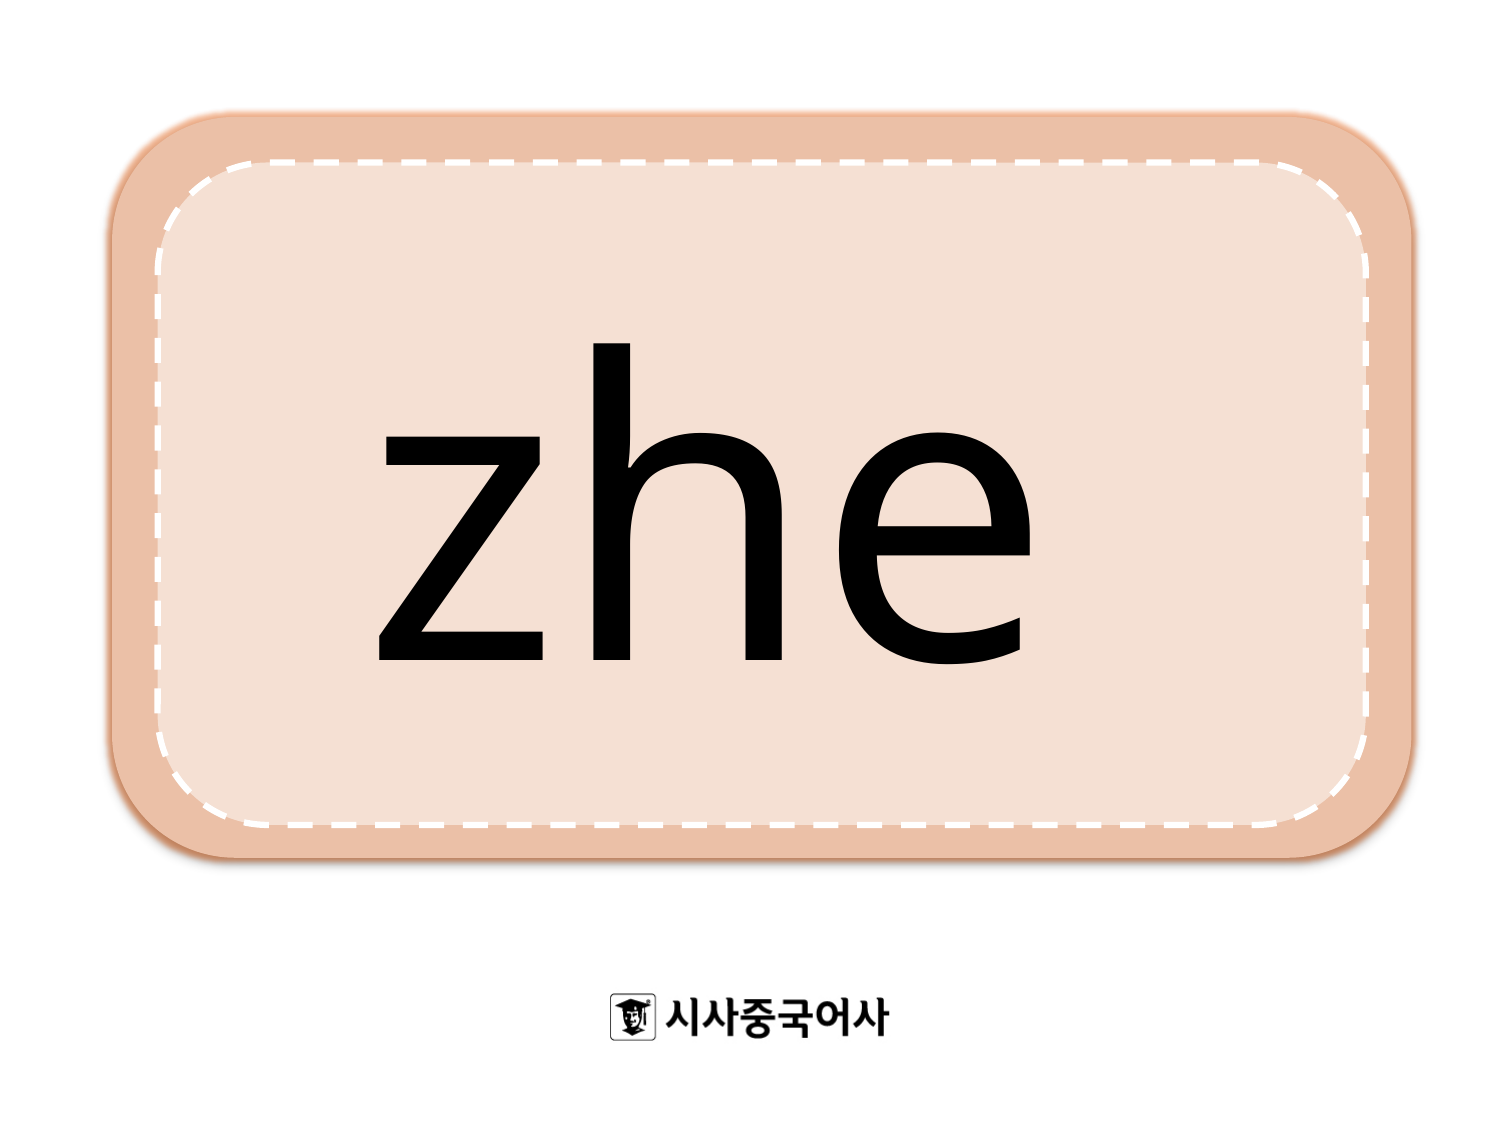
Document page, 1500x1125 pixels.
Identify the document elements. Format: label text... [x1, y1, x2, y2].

picture [602, 987, 898, 1047]
text_box zhe [157, 162, 1366, 825]
